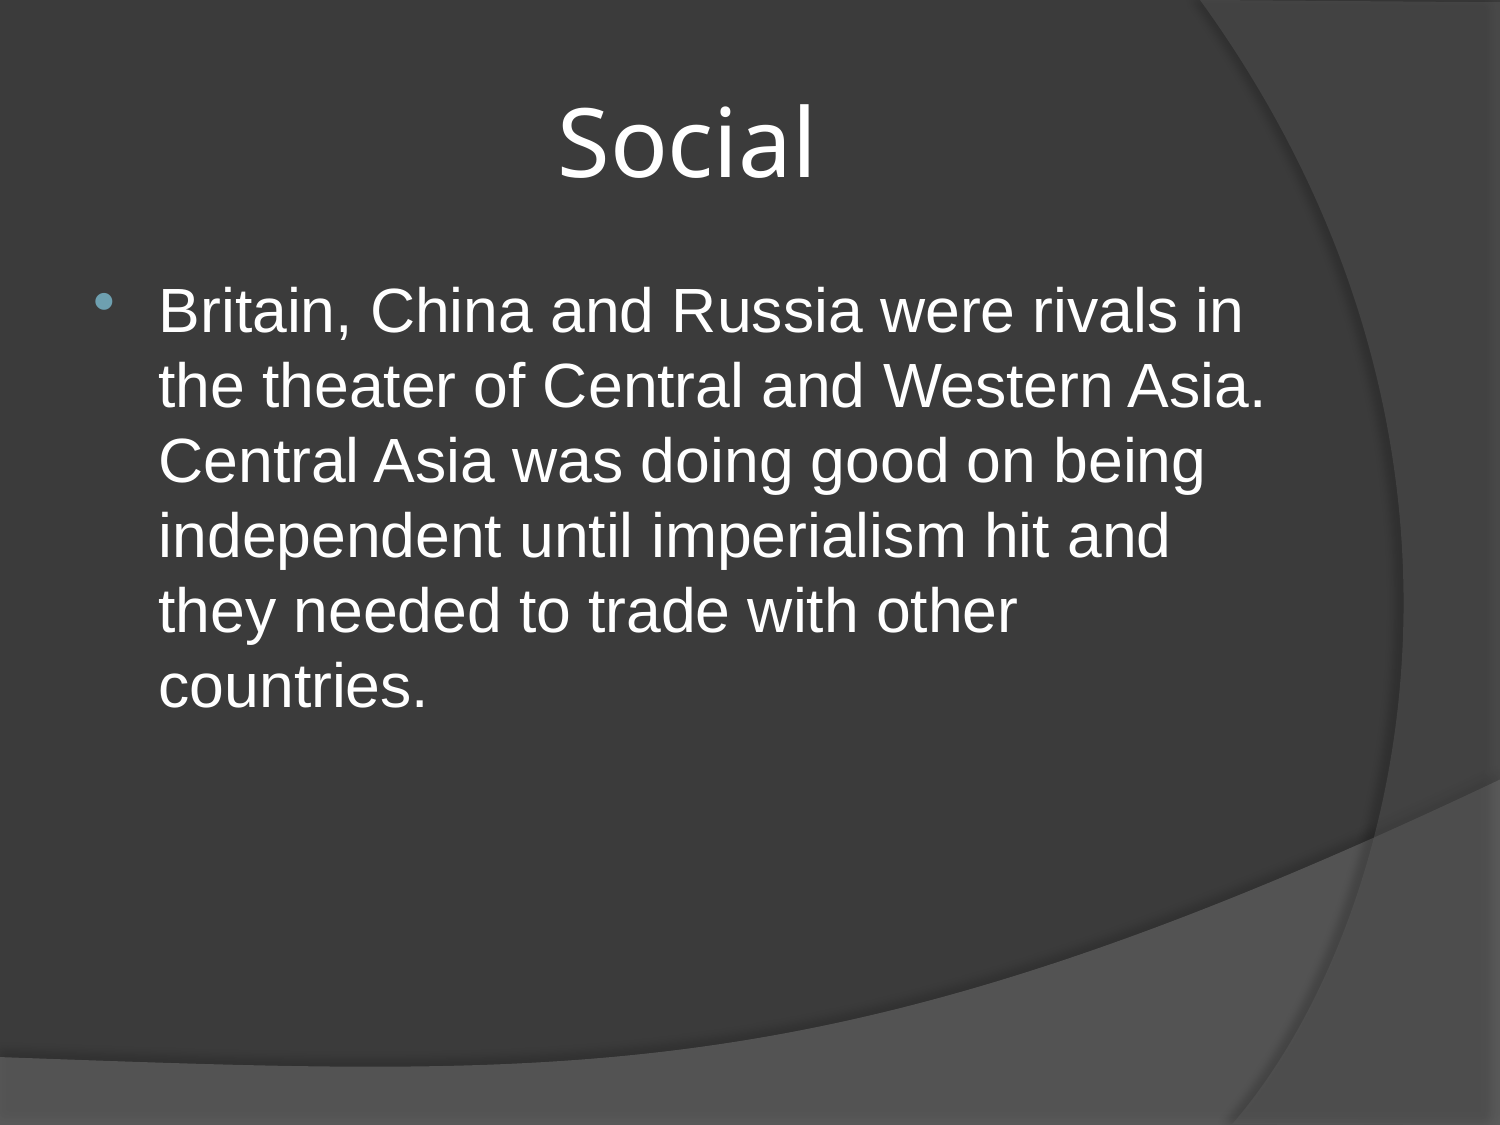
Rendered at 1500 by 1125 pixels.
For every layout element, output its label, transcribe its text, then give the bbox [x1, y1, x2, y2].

list Britain, China and Russia were rivals in the theater of Central and Western Asia. Central Asia was doing good on being independent until imperialism hit and they needed to trade with other countries. [75, 262, 1300, 1005]
title Social [75, 45, 1300, 233]
